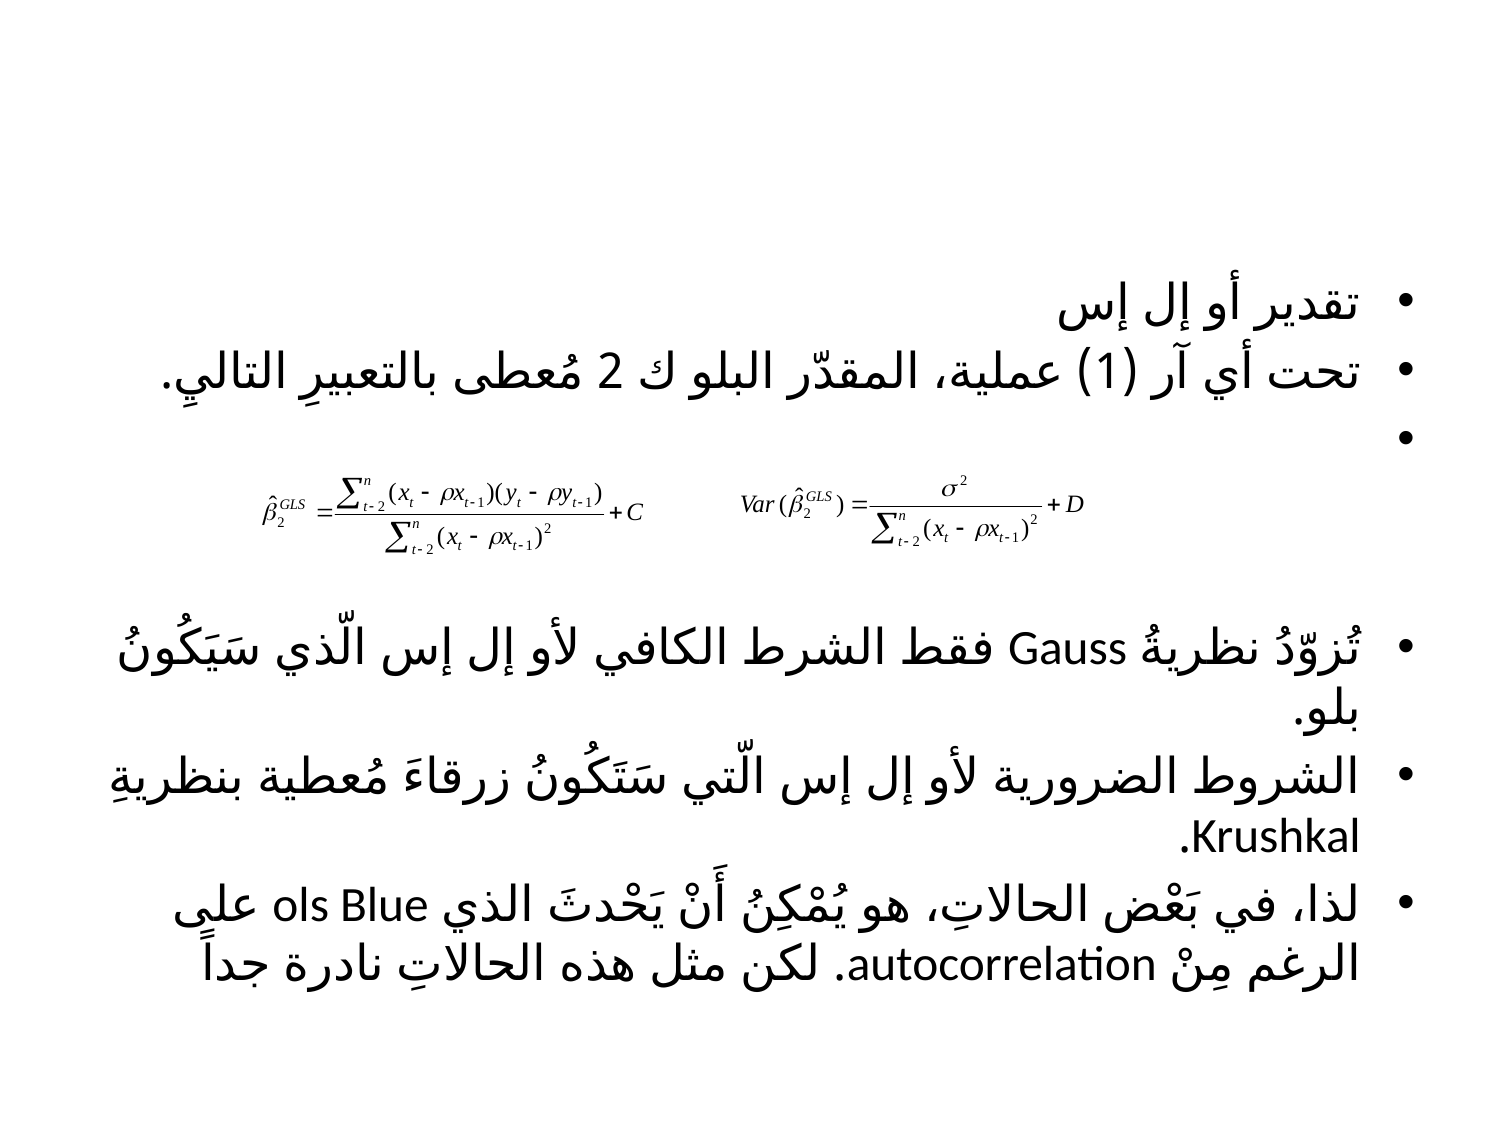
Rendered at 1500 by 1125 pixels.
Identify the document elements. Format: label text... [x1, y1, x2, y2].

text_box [738, 468, 1089, 553]
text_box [257, 468, 650, 561]
list تقدير أو إل إس تحت أي آر (1) عملية، المقدّر البلو ك 2 مُعطى بالتعبيرِ التاليِ. تُزوّدُ نظريةُ Gauss فقط الشرط الكافي لأو إل إس الّذي سَيَكُونُ بلو. الشروط الضرورية لأو إل إس الّتي سَتَكُونُ زرقاءَ مُعطية بنظريةِ Krushkal. لذا، في بَعْض الحالاتِ، هو يُمْكِنُ أَنْ يَحْدثَ الذي ols Blue على الرغم مِنْ autocorrelation. لكن مثل هذه الحالاتِ نادرة جداً [75, 262, 1425, 1005]
